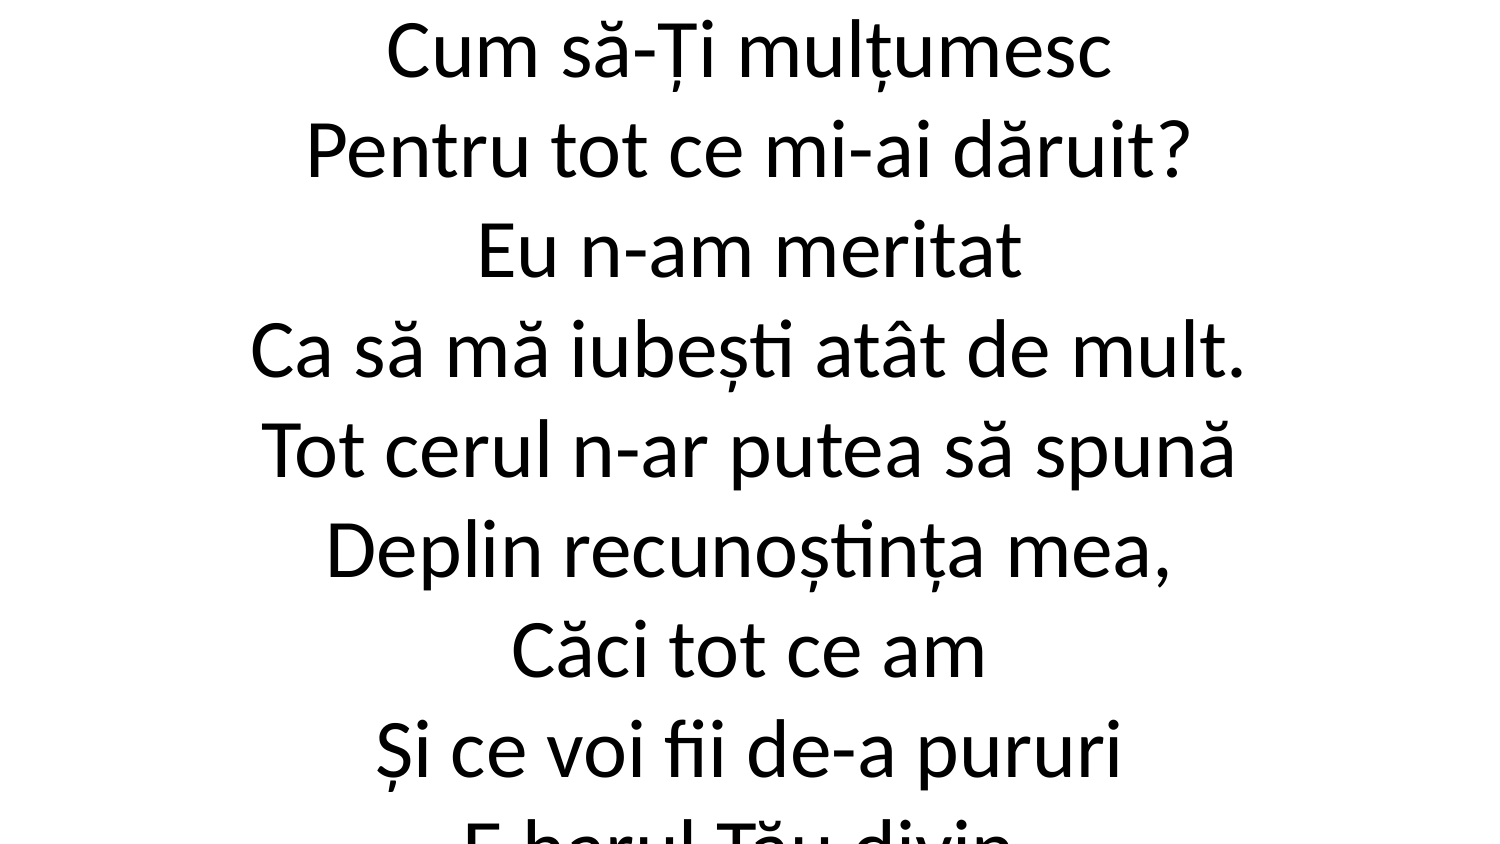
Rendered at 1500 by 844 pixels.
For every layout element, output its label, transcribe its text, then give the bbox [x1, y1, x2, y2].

text_box Cum să-Ți mulțumesc Pentru tot ce mi-ai dăruit? Eu n-am meritat Ca să mă iubești atât de mult. Tot cerul n-ar putea să spună Deplin recunoștința mea, Căci tot ce am Și ce voi fii de-a pururi E harul Tău divin. [235, 0, 1265, 844]
